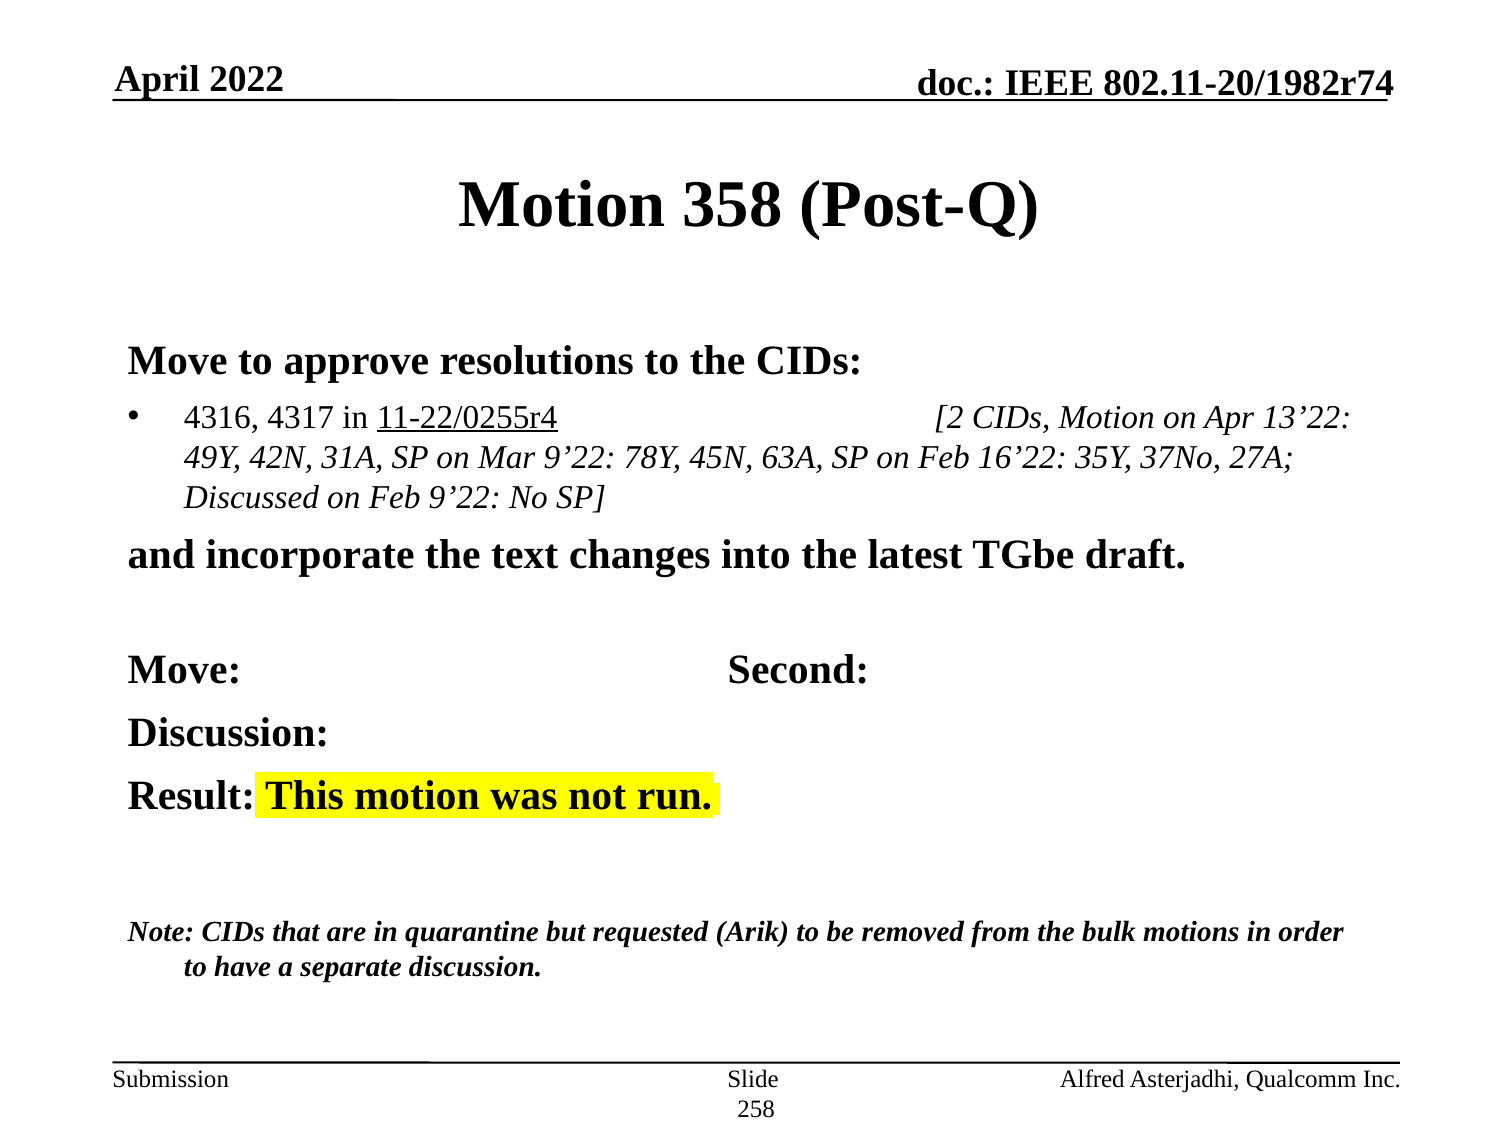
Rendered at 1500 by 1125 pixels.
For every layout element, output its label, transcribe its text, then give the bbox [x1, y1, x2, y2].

slide_number Slide 258 [712, 1061, 800, 1123]
title Motion 358 (Post-Q) [112, 112, 1388, 288]
list Move to approve resolutions to the CIDs: 4316, 4317 in 11-22/0255r4 [2 CIDs, Motion on Apr 13’22: 49Y, 42N, 31A, SP on Mar 9’22: 78Y, 45N, 63A, SP on Feb 16’22: 35Y, 37No, 27A; Discussed on Feb 9’22: No SP] and incorporate the text changes into the latest TGbe draft. Move: Second: Discussion: Result: This motion was not run. Note: CIDs that are in quarantine but requested (Arik) to be removed from the bulk motions in order to have a separate discussion. [112, 324, 1388, 1000]
footer Alfred Asterjadhi, Qualcomm Inc. [878, 1061, 1402, 1093]
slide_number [114, 54, 423, 100]
